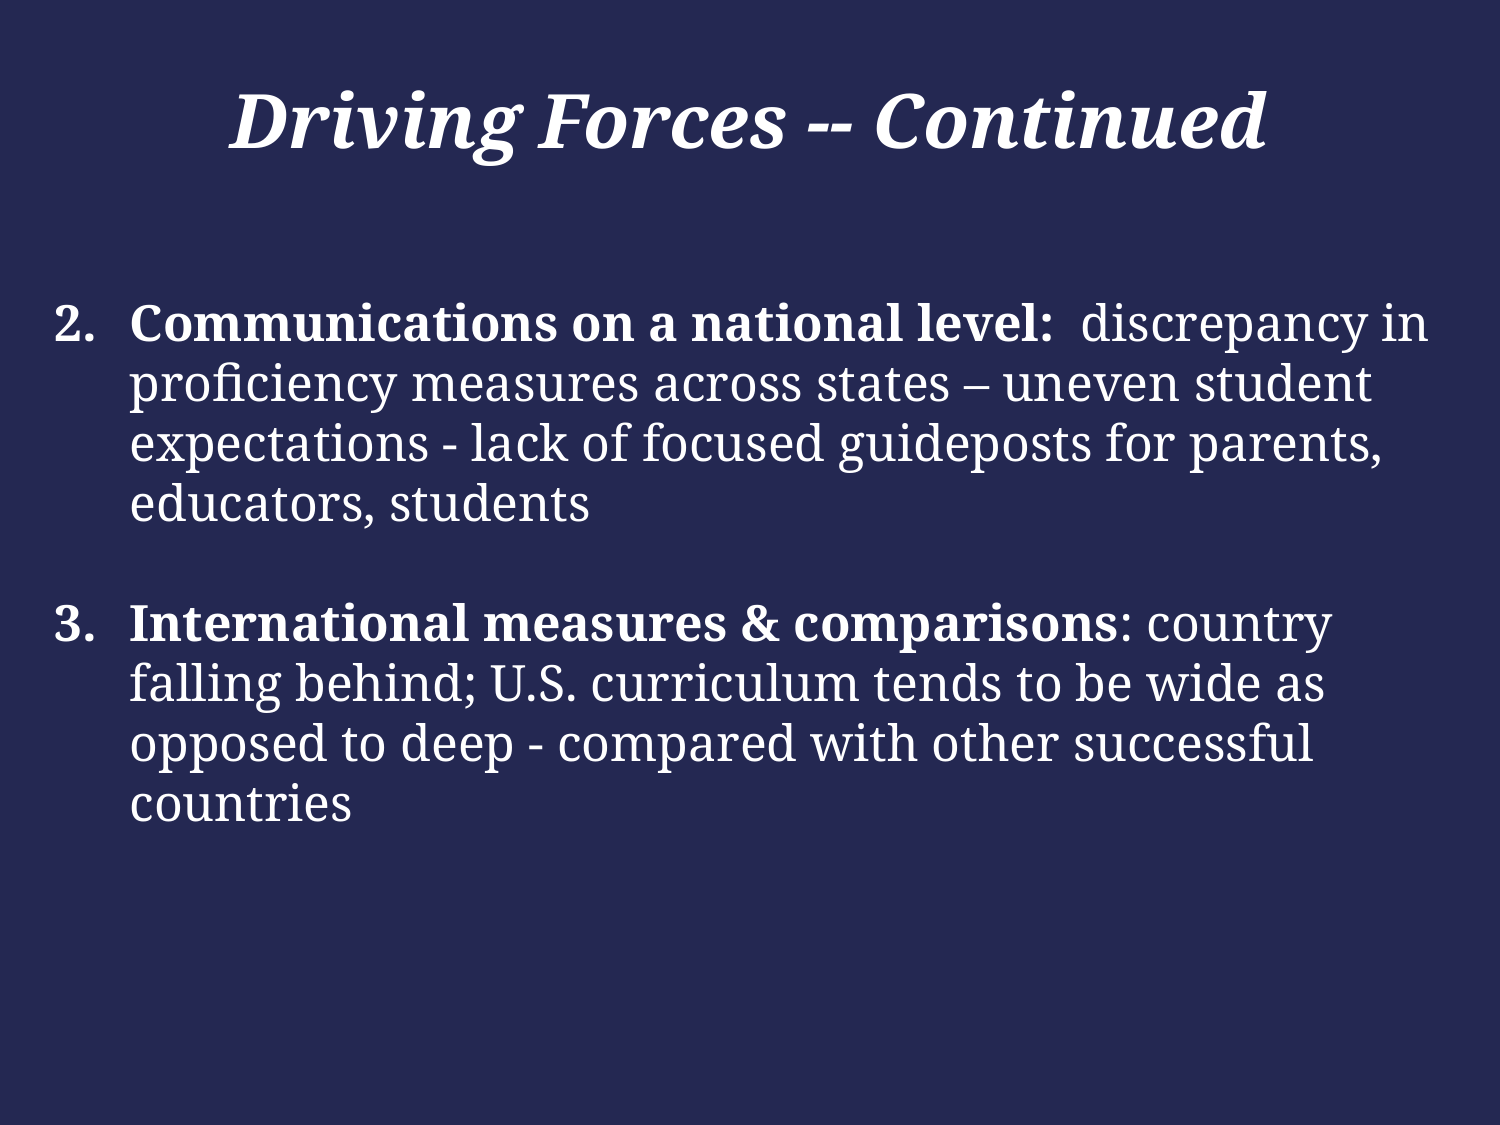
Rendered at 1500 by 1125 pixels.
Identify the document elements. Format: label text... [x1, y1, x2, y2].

text_box Driving Forces -- Continued [0, 66, 1500, 172]
text_box Communications on a national level: discrepancy in proficiency measures across states – uneven student expectations - lack of focused guideposts for parents, educators, students International measures & comparisons: country falling behind; U.S. curriculum tends to be wide as opposed to deep - compared with other successful countries [39, 284, 1471, 839]
